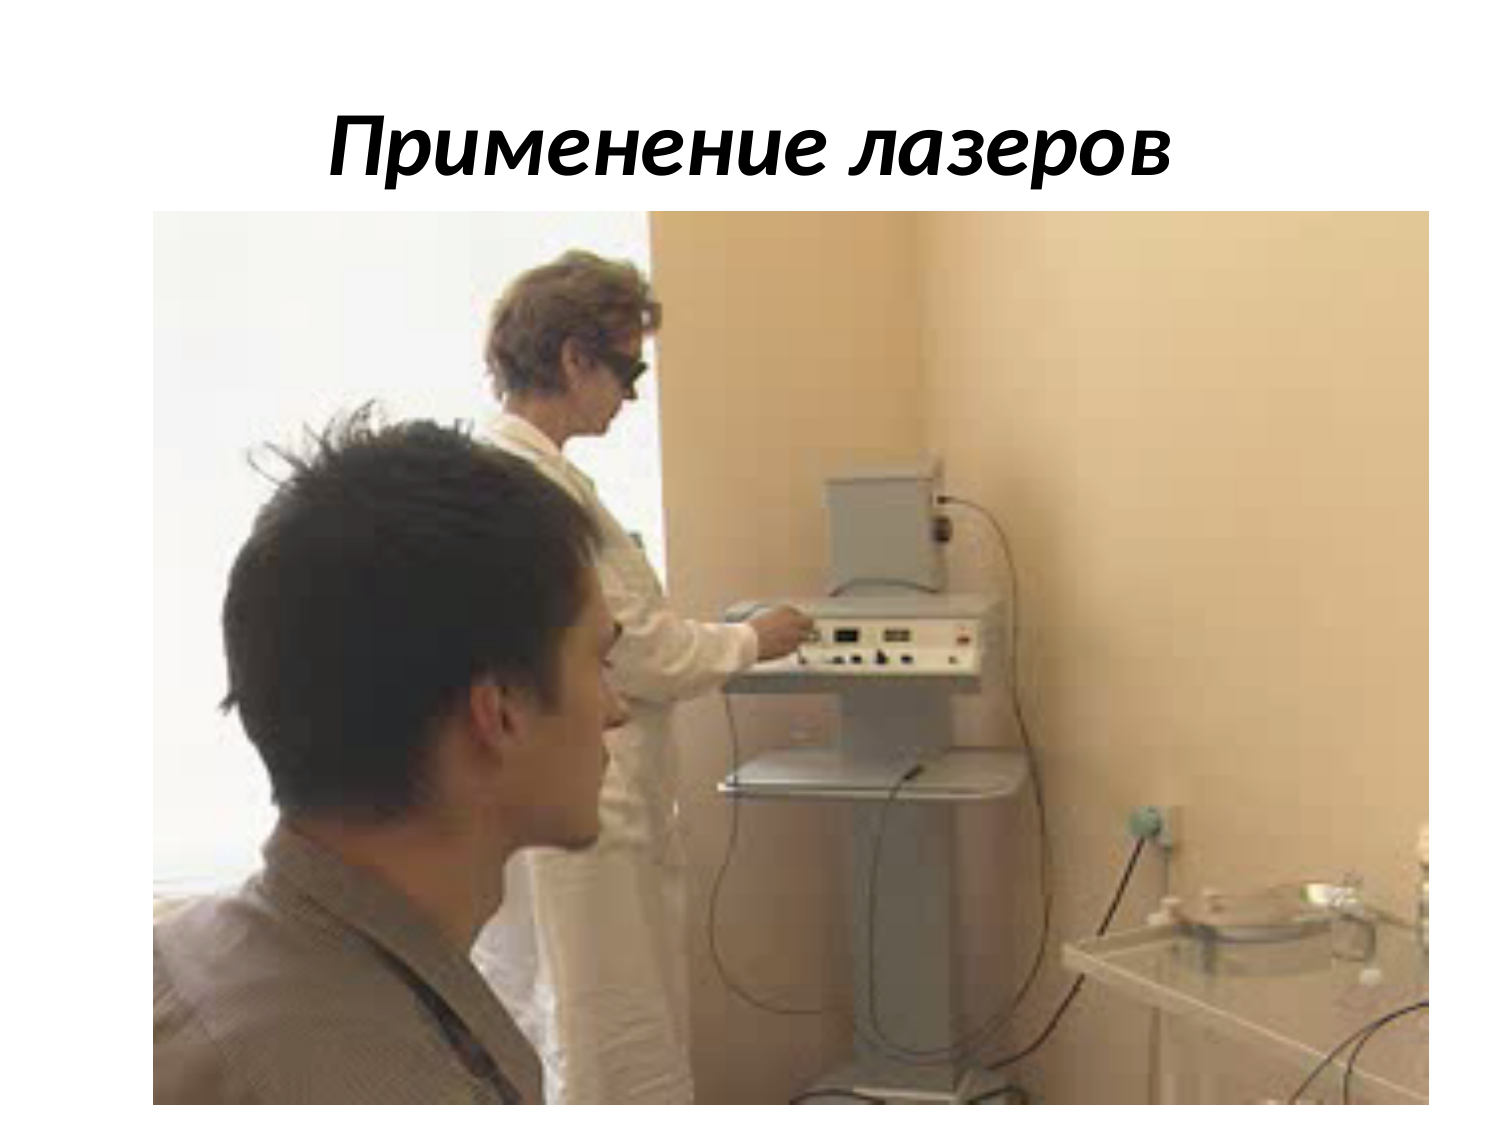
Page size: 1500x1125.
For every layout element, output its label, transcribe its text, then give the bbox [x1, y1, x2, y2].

title Применение лазеров [75, 45, 1425, 233]
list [152, 210, 1430, 1106]
